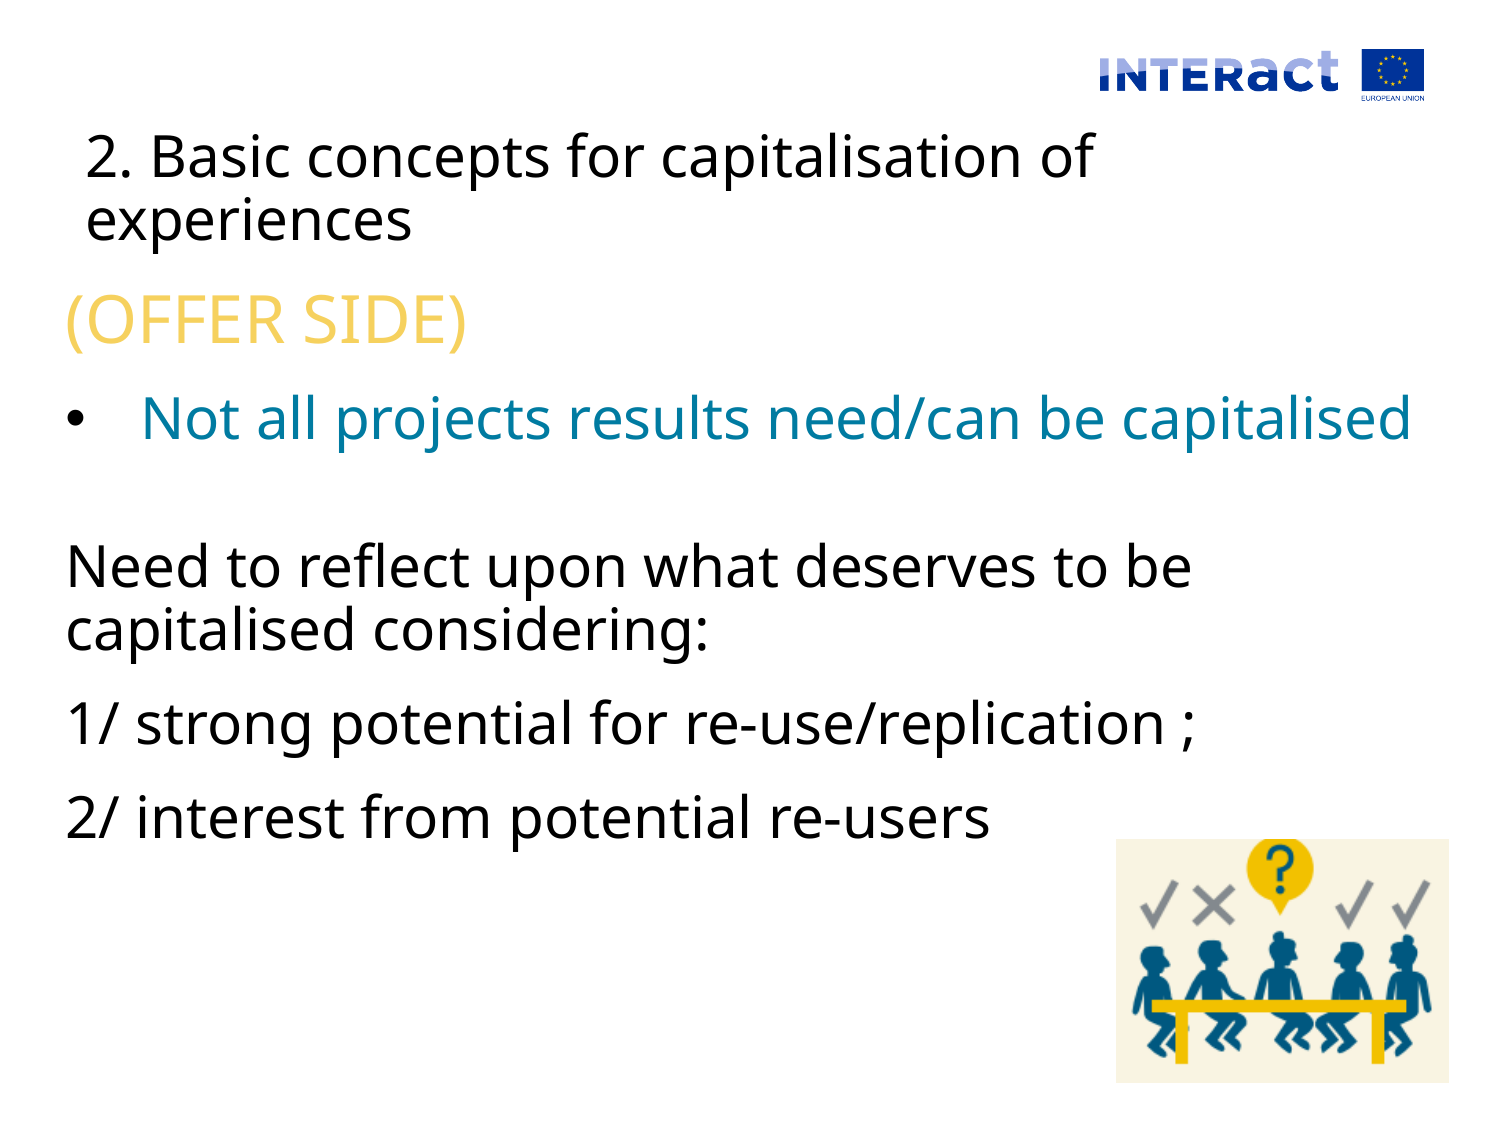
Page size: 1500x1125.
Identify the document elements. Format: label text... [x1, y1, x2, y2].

picture [1116, 839, 1449, 1083]
list (OFFER SIDE) Not all projects results need/can be capitalised Need to reflect upon what deserves to be capitalised considering: 1/ strong potential for re-use/replication ; 2/ interest from potential re-users [65, 285, 1474, 868]
text_box 2. Basic concepts for capitalisation of experiences [85, 127, 1432, 253]
picture [1100, 49, 1424, 101]
